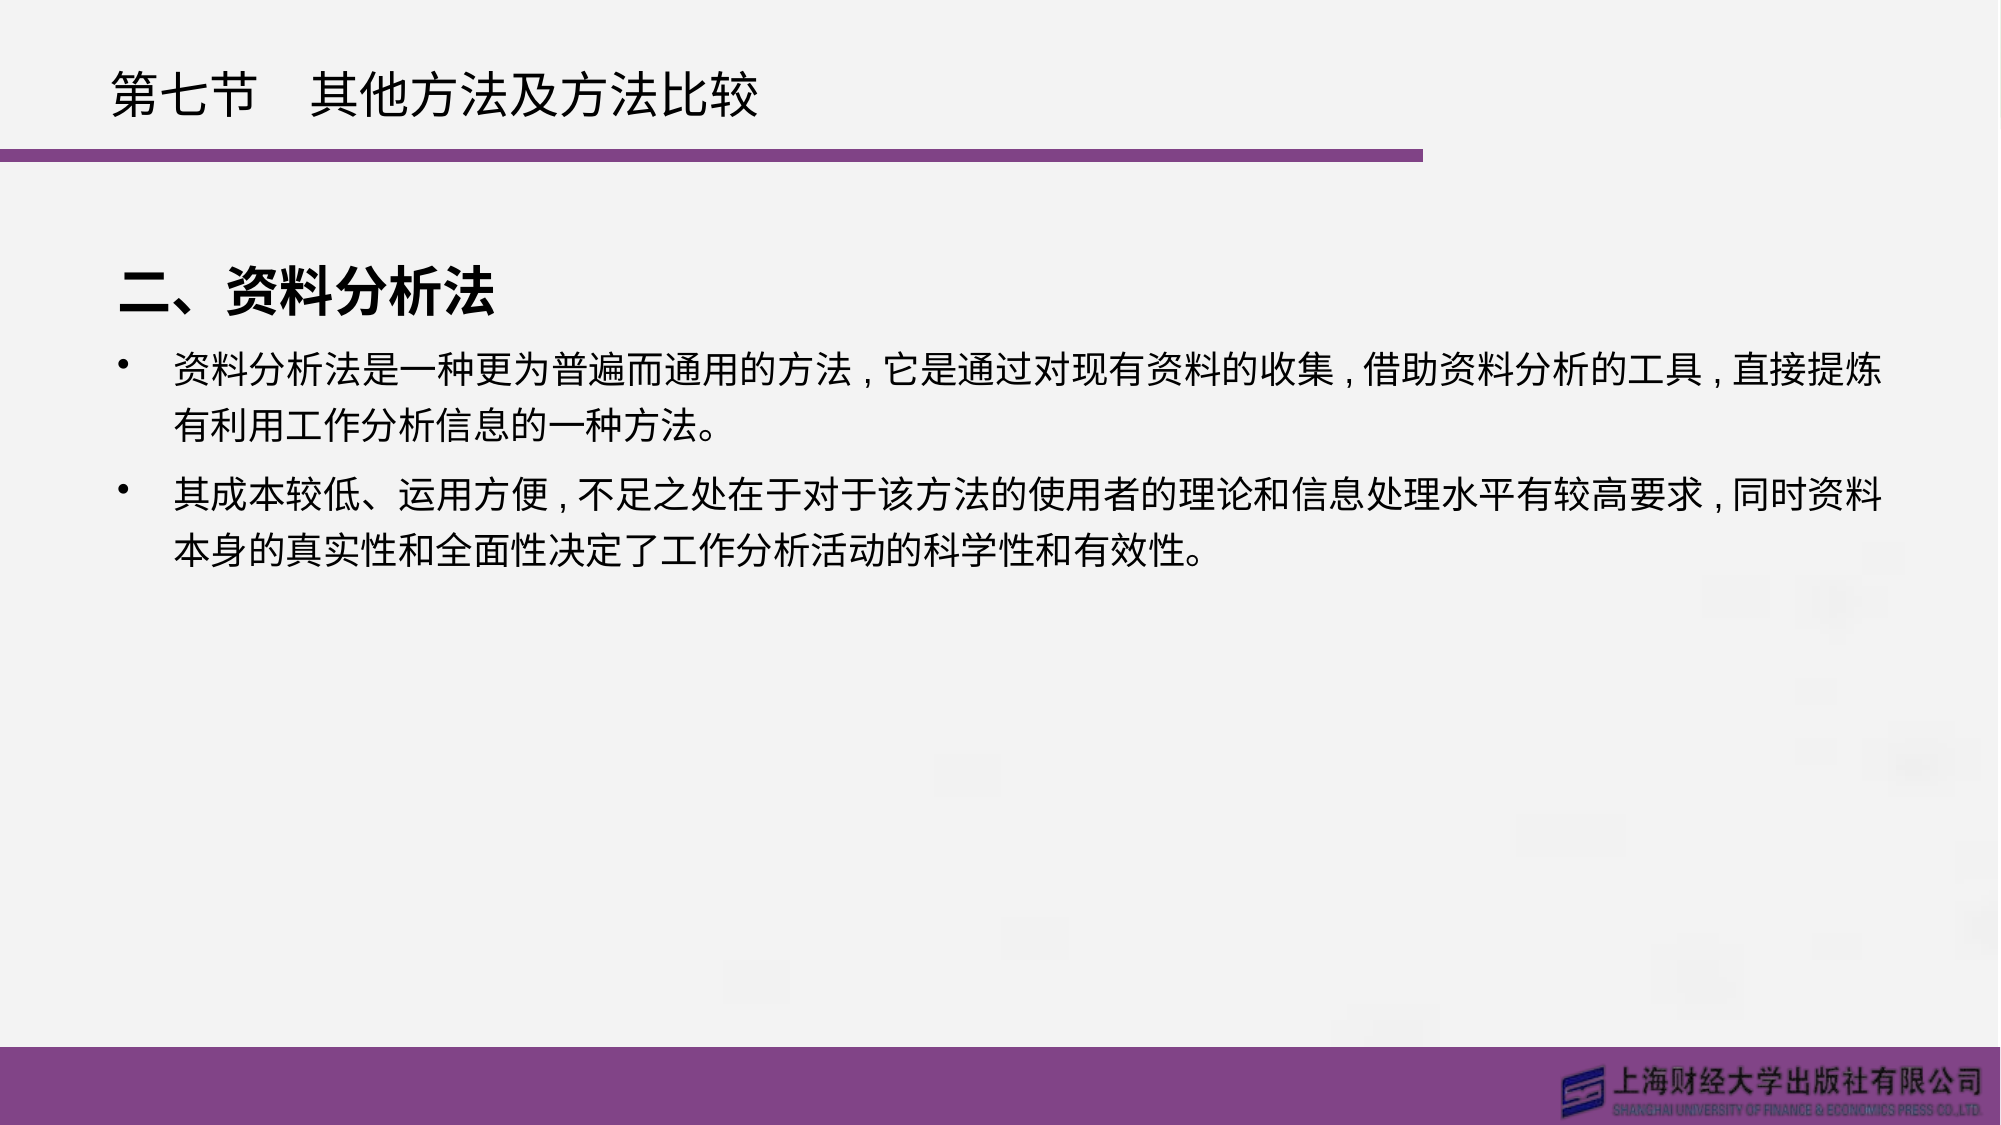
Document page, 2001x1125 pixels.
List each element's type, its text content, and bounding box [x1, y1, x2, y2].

picture [0, 0, 2001, 1125]
list 二、资料分析法 资料分析法是一种更为普遍而通用的方法,它是通过对现有资料的收集,借助资料分析的工具,直接提炼有利用工作分析信息的一种方法。 其成本较低、运用方便,不足之处在于对于该方法的使用者的理论和信息处理水平有较高要求,同时资料本身的真实性和全面性决定了工作分析活动的科学性和有效性。 [102, 233, 1898, 1032]
title 第七节 其他方法及方法比较 [94, 42, 1451, 146]
